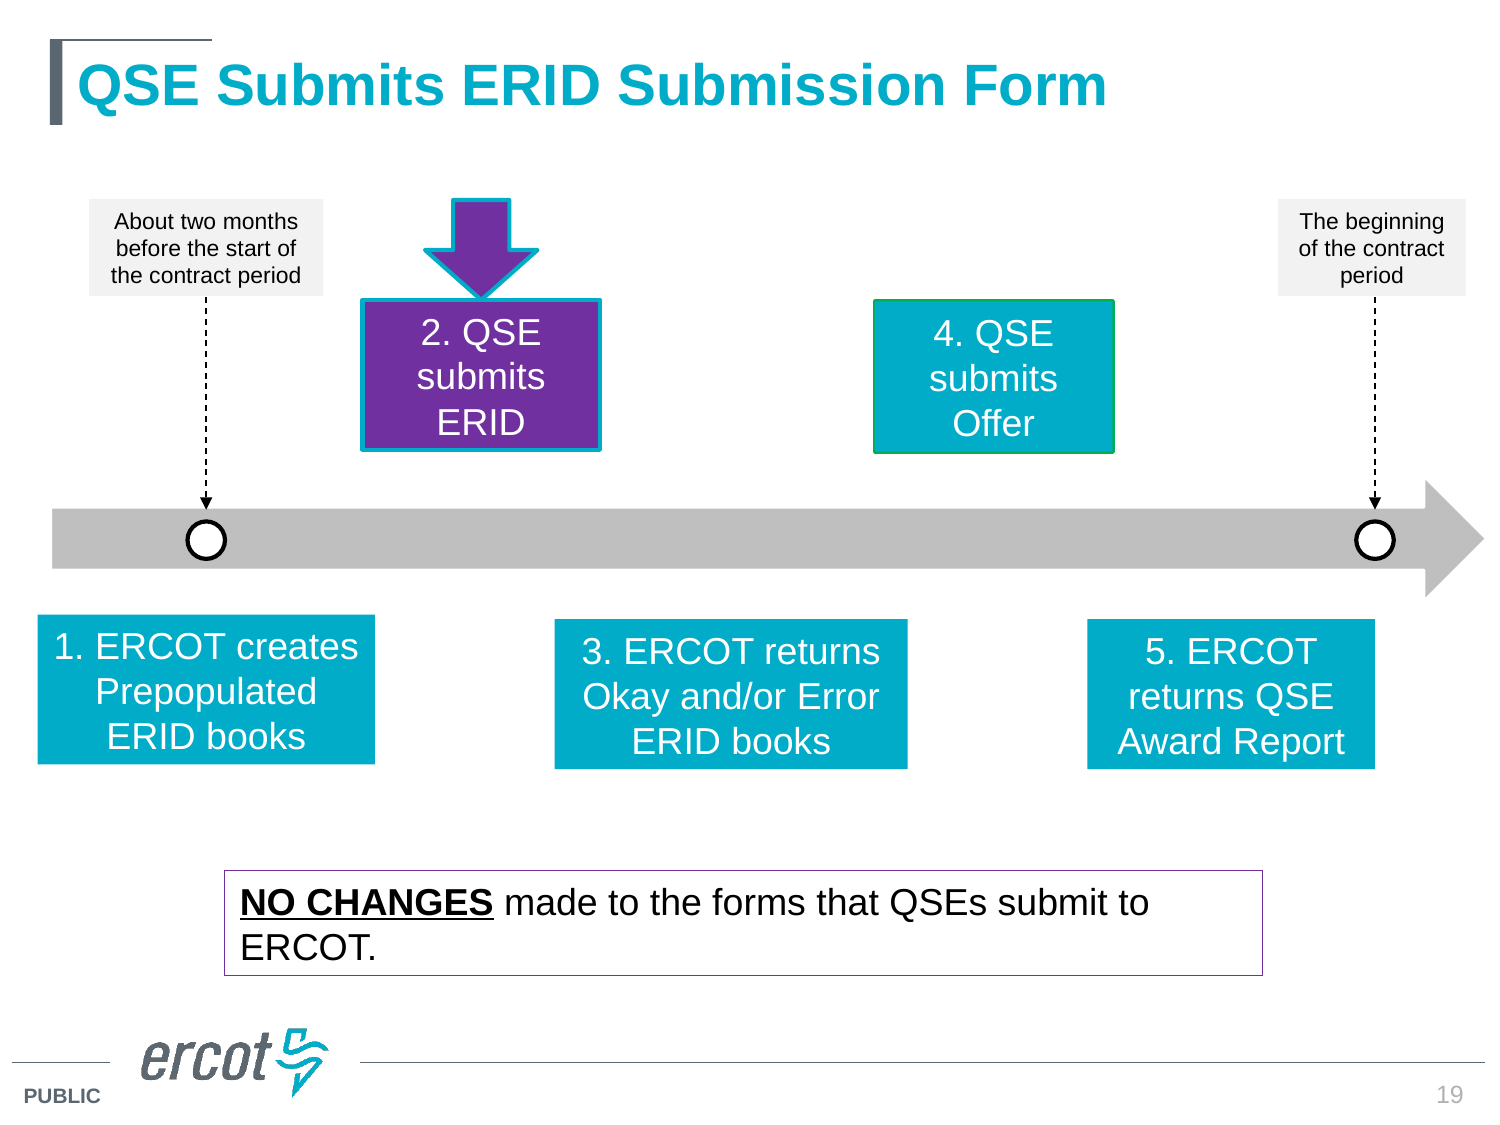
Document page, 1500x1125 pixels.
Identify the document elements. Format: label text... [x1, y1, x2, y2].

text_box 4. QSE submits Offer [873, 299, 1115, 454]
text_box [1354, 519, 1396, 561]
text_box 2. QSE submits ERID [360, 298, 602, 452]
text_box [47, 472, 1490, 605]
text_box 2. QSE submits ERID [360, 451, 602, 457]
text_box About two months before the start of the contract period [89, 198, 324, 296]
text_box [185, 519, 228, 561]
text_box 1. ERCOT creates Prepopulated ERID books [35, 612, 377, 767]
picture [137, 1024, 332, 1100]
title QSE Submits ERID Submission Form [62, 39, 1450, 228]
slide_number 19 [1412, 1076, 1488, 1112]
text_box The beginning of the contract period [1278, 198, 1466, 296]
text_box [423, 197, 540, 298]
text_box 5. ERCOT returns QSE Award Report [1085, 617, 1377, 771]
text_box NO CHANGES made to the forms that QSEs submit to ERCOT. [224, 870, 1263, 976]
text_box 3. ERCOT returns Okay and/or Error ERID books [553, 617, 910, 771]
